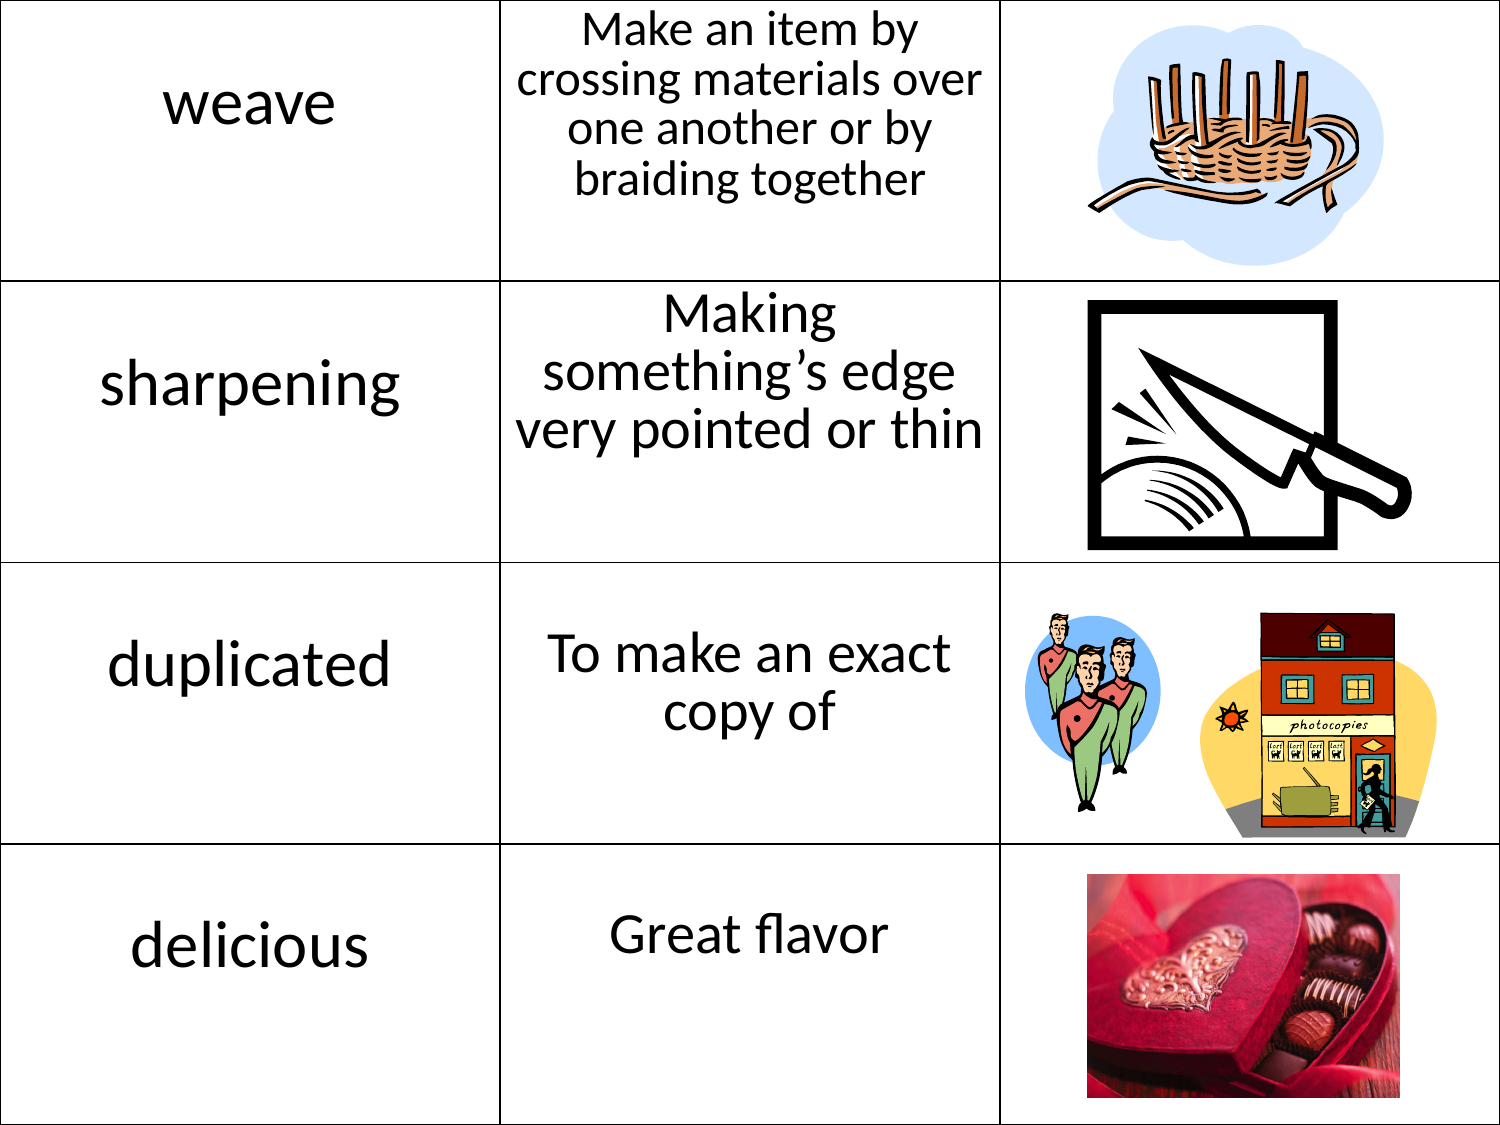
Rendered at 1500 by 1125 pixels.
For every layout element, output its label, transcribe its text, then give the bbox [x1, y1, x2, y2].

table_header Make an item by crossing materials over one another or by braiding together [501, 1, 999, 280]
table_cell [1001, 282, 1499, 562]
picture [1087, 24, 1384, 266]
picture [1087, 874, 1401, 1099]
table_cell delicious [1, 845, 499, 1124]
table_cell sharpening [1, 282, 499, 562]
table_header weave [1, 1, 499, 280]
table_cell [1001, 563, 1499, 843]
table_header [1001, 1, 1499, 280]
picture [1199, 612, 1438, 838]
table_cell Great flavor [501, 845, 999, 1124]
table_cell [1001, 845, 1499, 1124]
picture [1024, 612, 1161, 813]
table_cell Making something’s edge very pointed or thin [501, 282, 999, 562]
picture [1087, 299, 1417, 551]
table_cell duplicated [1, 563, 499, 843]
table_cell To make an exact copy of [501, 563, 999, 843]
